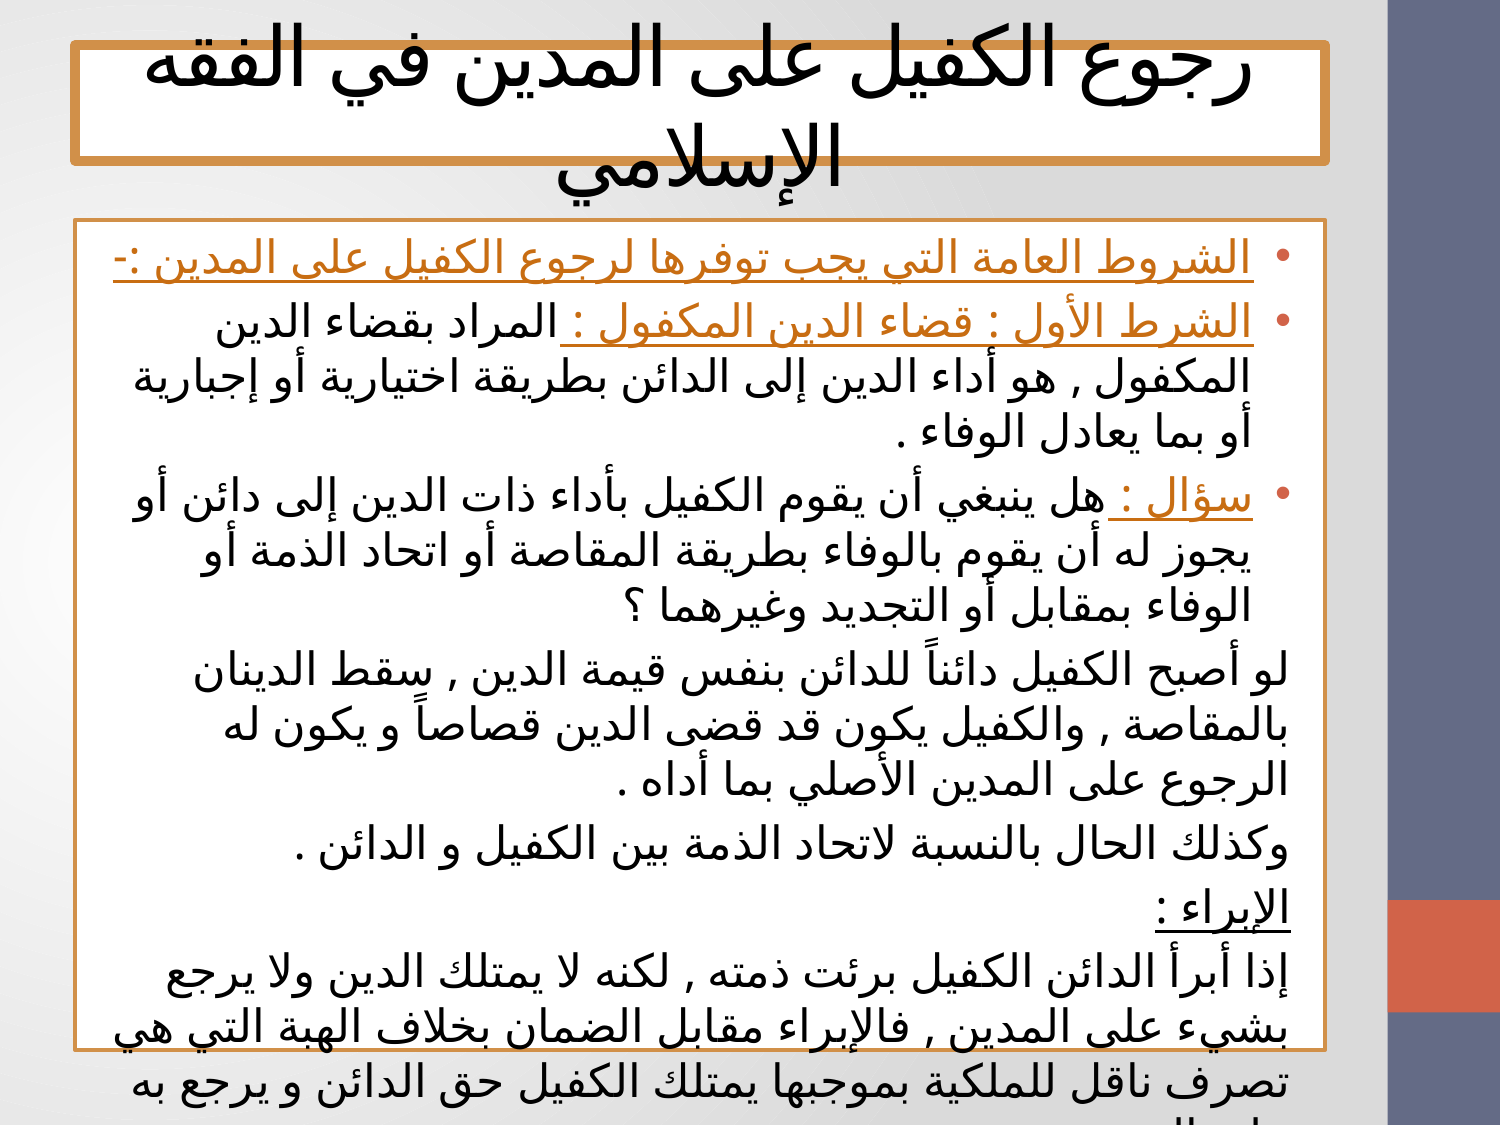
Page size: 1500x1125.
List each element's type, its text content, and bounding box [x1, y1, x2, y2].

list الشروط العامة التي يجب توفرها لرجوع الكفيل على المدين :- الشرط الأول : قضاء الدين المكفول : المراد بقضاء الدين المكفول , هو أداء الدين إلى الدائن بطريقة اختيارية أو إجبارية أو بما يعادل الوفاء . سؤال : هل ينبغي أن يقوم الكفيل بأداء ذات الدين إلى دائن أو يجوز له أن يقوم بالوفاء بطريقة المقاصة أو اتحاد الذمة أو الوفاء بمقابل أو التجديد وغيرهما ؟ لو أصبح الكفيل دائناً للدائن بنفس قيمة الدين , سقط الدينان بالمقاصة , والكفيل يكون قد قضى الدين قصاصاً و يكون له الرجوع على المدين الأصلي بما أداه . وكذلك الحال بالنسبة لاتحاد الذمة بين الكفيل و الدائن . الإبراء : إذا أبرأ الدائن الكفيل برئت ذمته , لكنه لا يمتلك الدين ولا يرجع بشيء على المدين , فالإبراء مقابل الضمان بخلاف الهبة التي هي تصرف ناقل للملكية بموجبها يمتلك الكفيل حق الدائن و يرجع به على المدين . [73, 218, 1327, 1052]
title رجوع الكفيل على المدين في الفقه الإسلامي [73, 43, 1327, 163]
